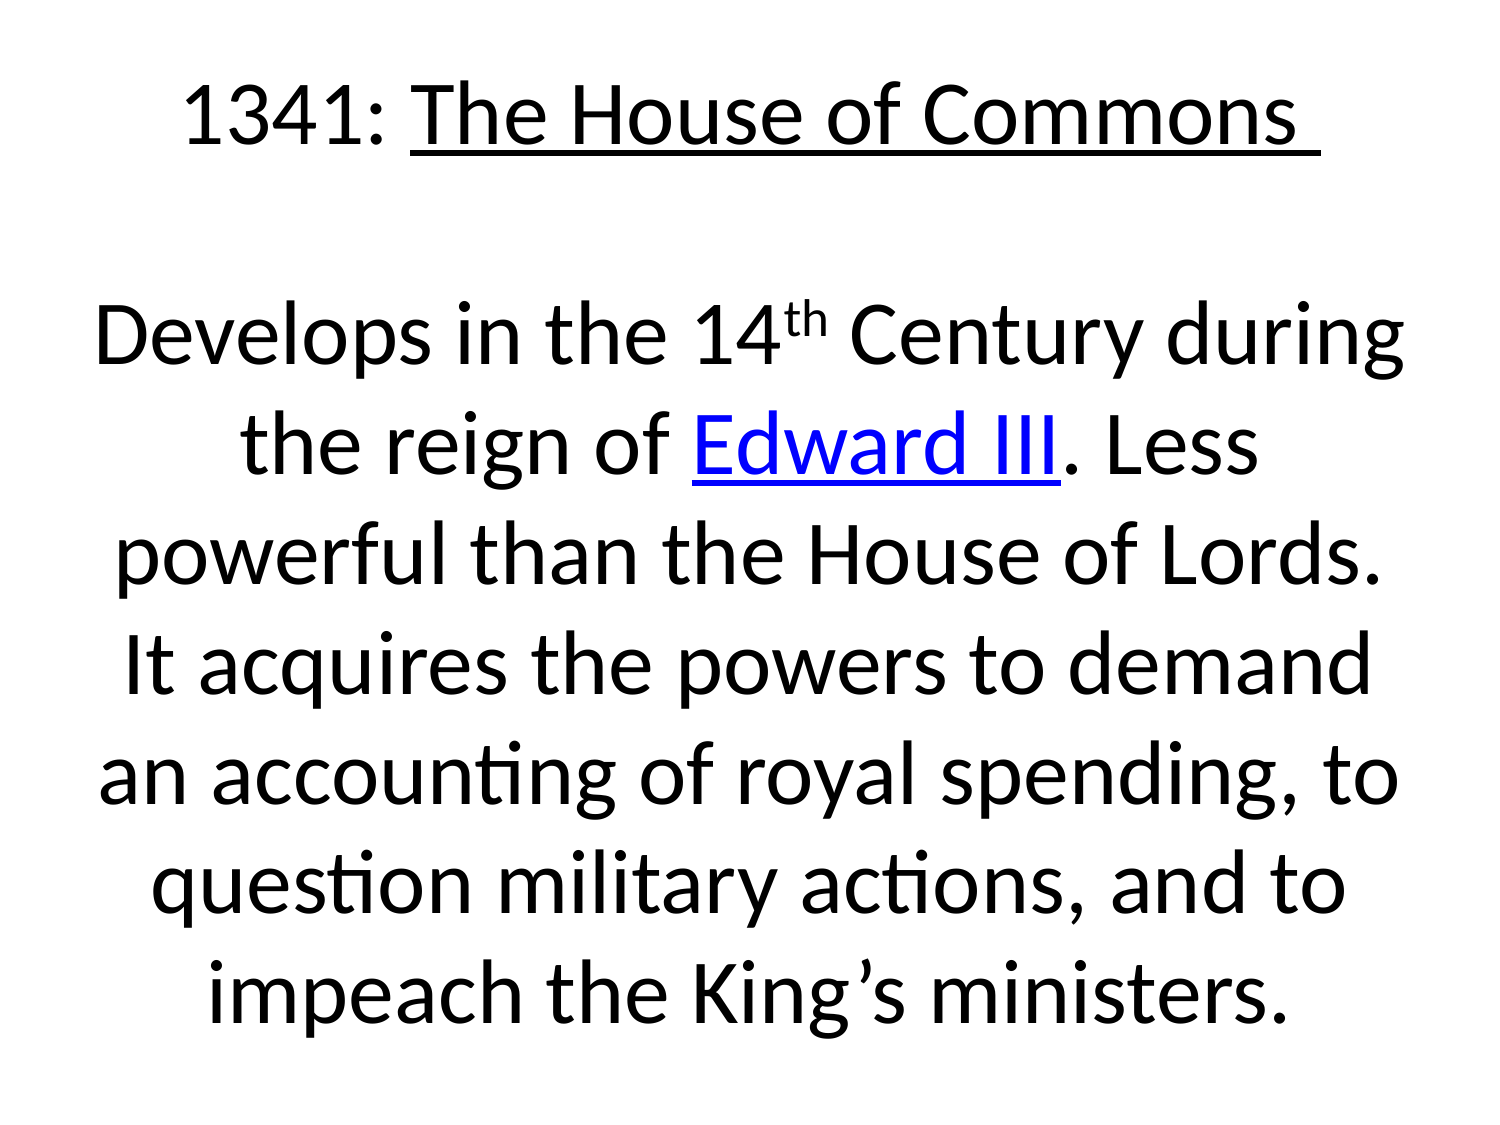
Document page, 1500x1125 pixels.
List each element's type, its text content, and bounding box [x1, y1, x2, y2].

title 1341: The House of Commons Develops in the 14th Century during the reign of Edward III. Less powerful than the House of Lords. It acquires the powers to demand an accounting of royal spending, to question military actions, and to impeach the King’s ministers. [74, 44, 1426, 1051]
